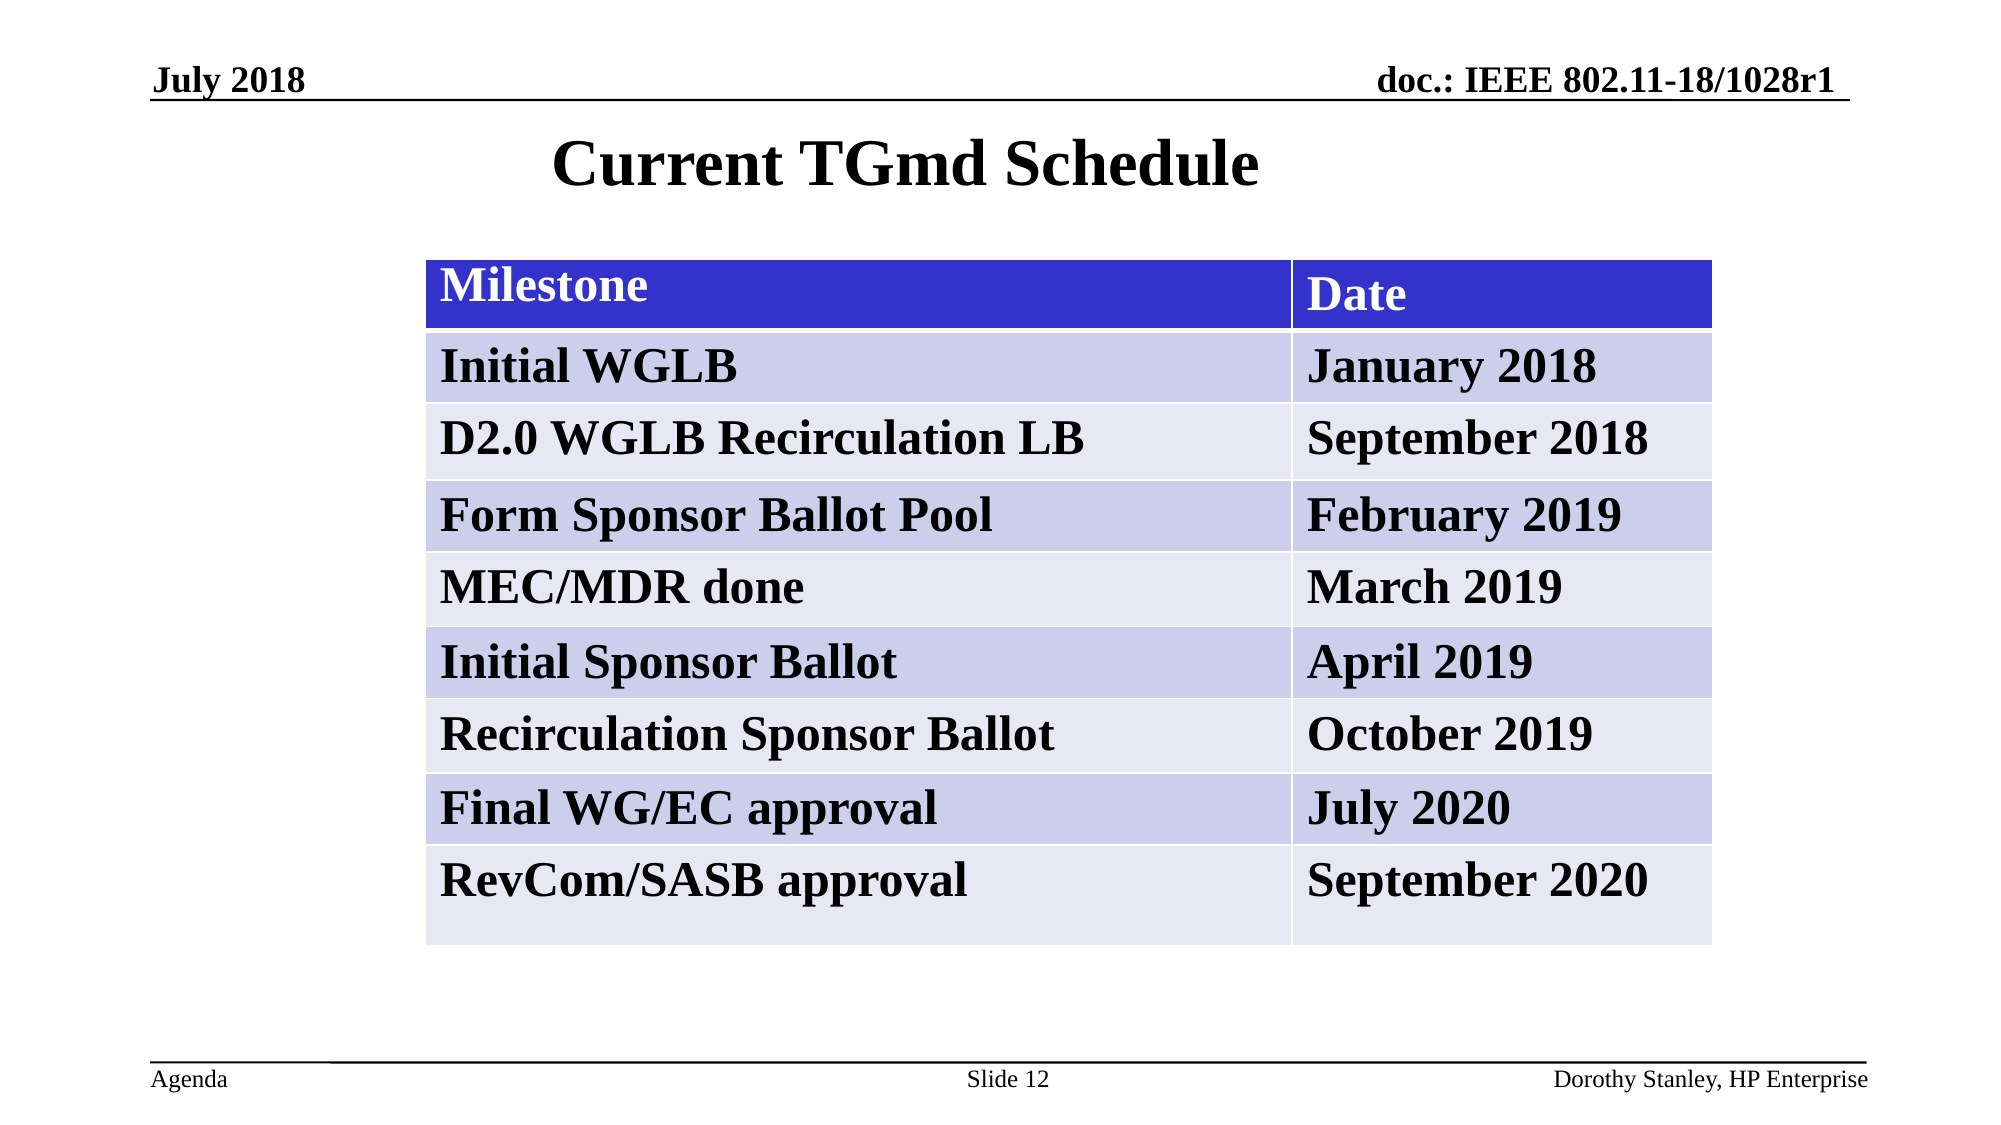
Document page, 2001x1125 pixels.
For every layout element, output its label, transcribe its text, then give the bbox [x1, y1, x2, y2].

table_cell Form Sponsor Ballot Pool [426, 481, 1291, 551]
table_cell RevCom/SASB approval [426, 846, 1291, 945]
table_header Date [1293, 260, 1712, 328]
table_cell Final WG/EC approval [426, 774, 1291, 844]
table_cell March 2019 [1293, 553, 1712, 626]
table_cell September 2020 [1293, 846, 1712, 945]
footer Dorothy Stanley, HP Enterprise [1549, 1062, 1869, 1093]
table_cell MEC/MDR done [426, 553, 1291, 626]
slide_number Slide 12 [966, 1062, 1051, 1093]
table_header Milestone [426, 260, 1291, 328]
table_cell July 2020 [1293, 774, 1712, 844]
table_cell January 2018 [1293, 333, 1712, 402]
table_cell Initial Sponsor Ballot [426, 627, 1291, 698]
table_cell Recirculation Sponsor Ballot [426, 699, 1291, 772]
table_cell D2.0 WGLB Recirculation LB [426, 404, 1291, 479]
table_cell September 2018 [1293, 404, 1712, 479]
table_cell April 2019 [1293, 627, 1712, 698]
table_cell Initial WGLB [426, 333, 1291, 402]
table_cell February 2019 [1293, 481, 1712, 551]
title Current TGmd Schedule [187, 71, 1625, 247]
table_cell October 2019 [1293, 699, 1712, 772]
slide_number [152, 54, 567, 100]
